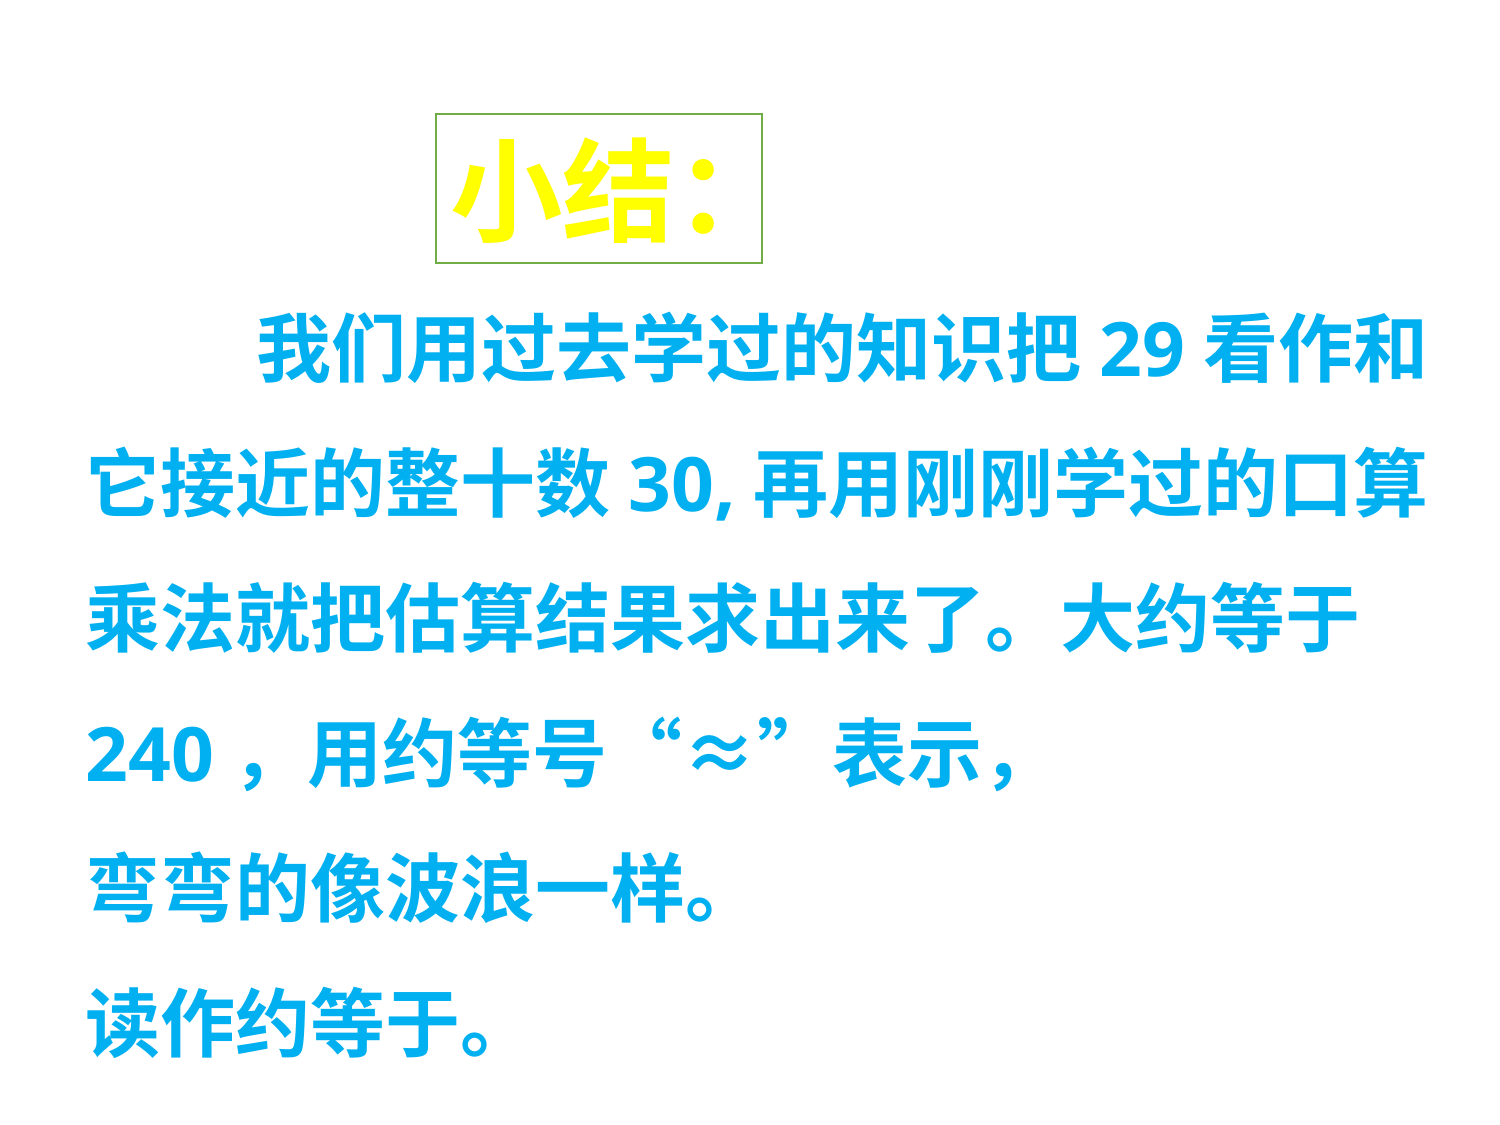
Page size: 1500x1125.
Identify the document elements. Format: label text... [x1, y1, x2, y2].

text_box 小结： [435, 113, 763, 248]
text_box 我们用过去学过的知识把29看作和它接近的整十数30,再用刚刚学过的口算乘法就把估算结果求出来了。大约等于240，用约等号“≈”表示， 弯弯的像波浪一样。 读作约等于。 [70, 248, 1448, 1075]
